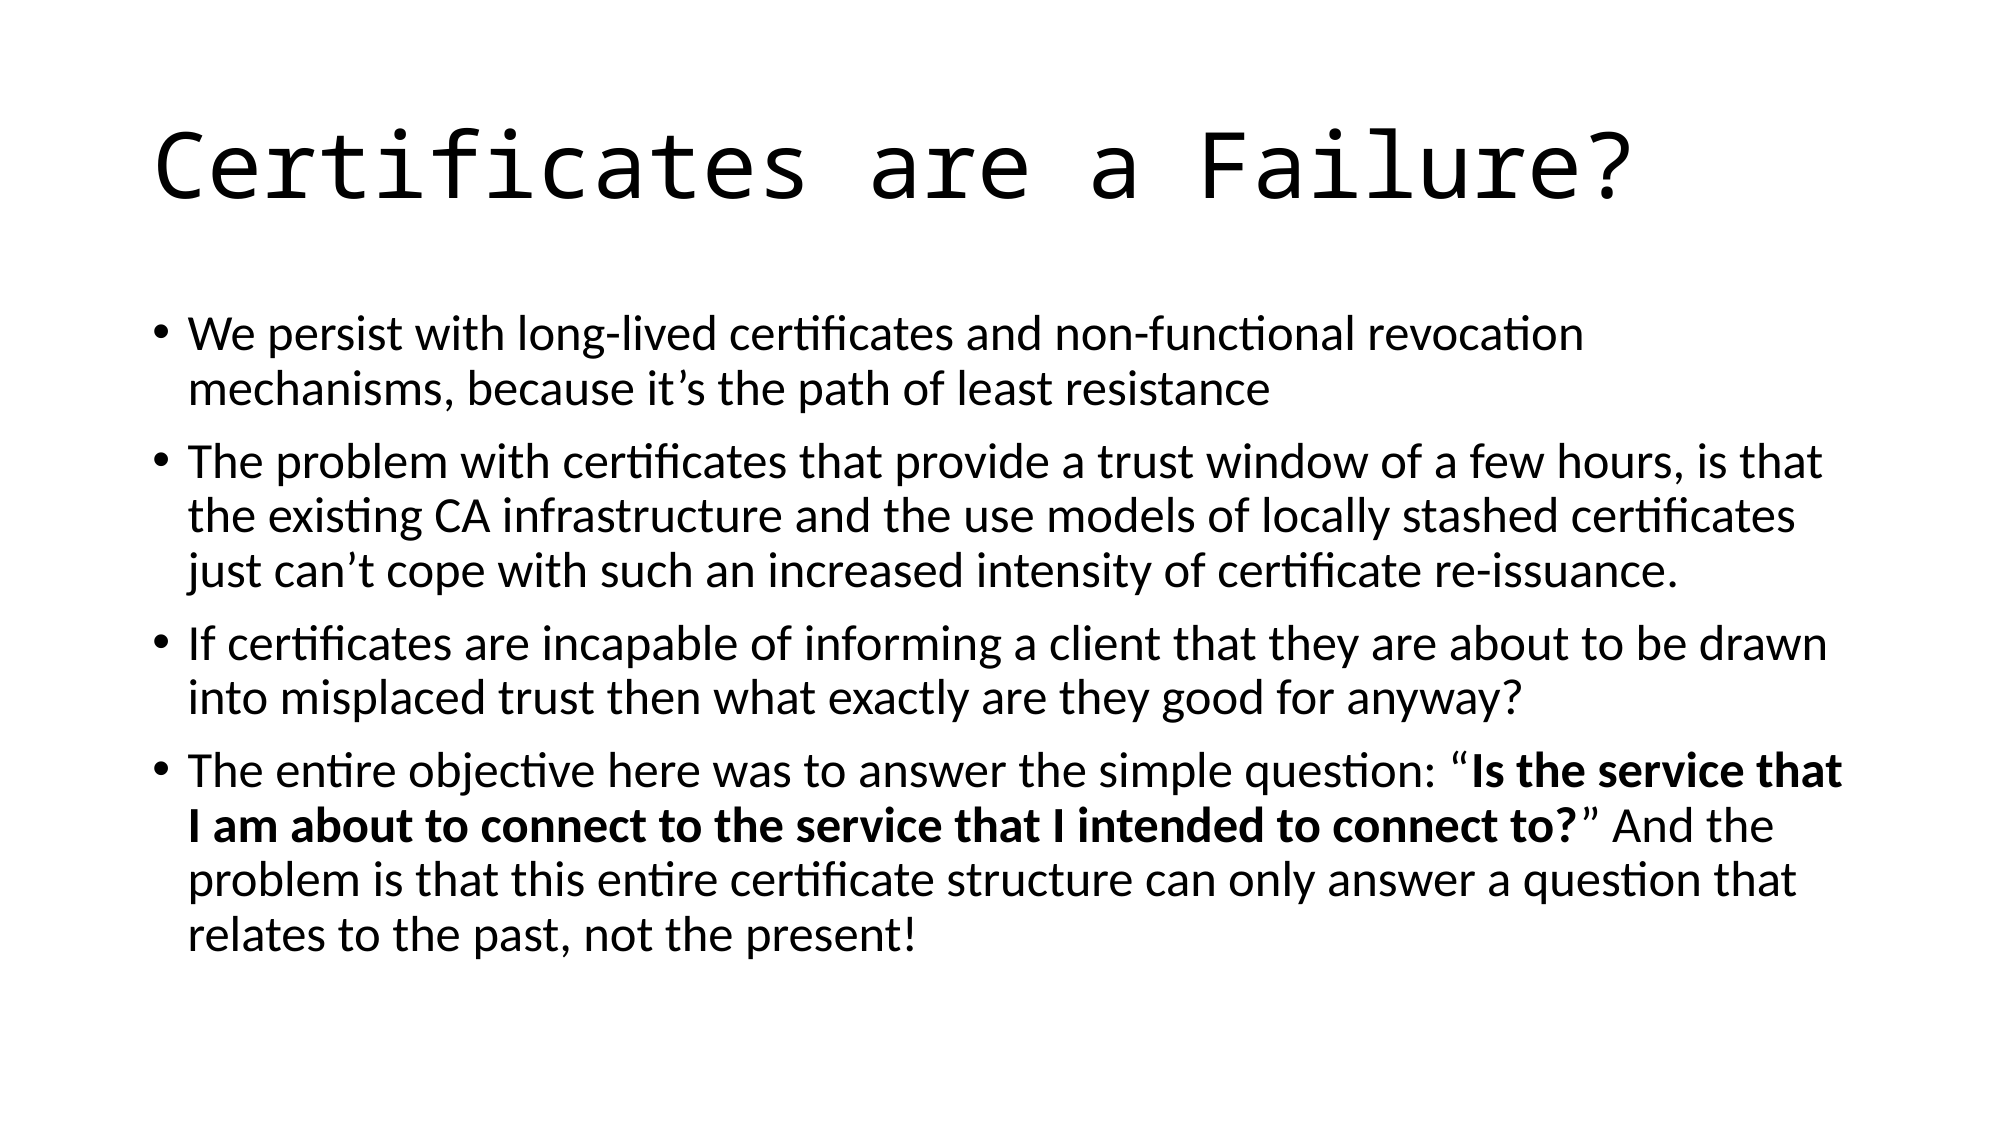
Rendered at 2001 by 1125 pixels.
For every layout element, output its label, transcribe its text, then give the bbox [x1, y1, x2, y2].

title Certificates are a Failure? [137, 59, 1863, 278]
list We persist with long-lived certificates and non-functional revocation mechanisms, because it’s the path of least resistance The problem with certificates that provide a trust window of a few hours, is that the existing CA infrastructure and the use models of locally stashed certificates just can’t cope with such an increased intensity of certificate re-issuance. If certificates are incapable of informing a client that they are about to be drawn into misplaced trust then what exactly are they good for anyway? The entire objective here was to answer the simple question: “Is the service that I am about to connect to the service that I intended to connect to?” And the problem is that this entire certificate structure can only answer a question that relates to the past, not the present! [137, 299, 1863, 1014]
